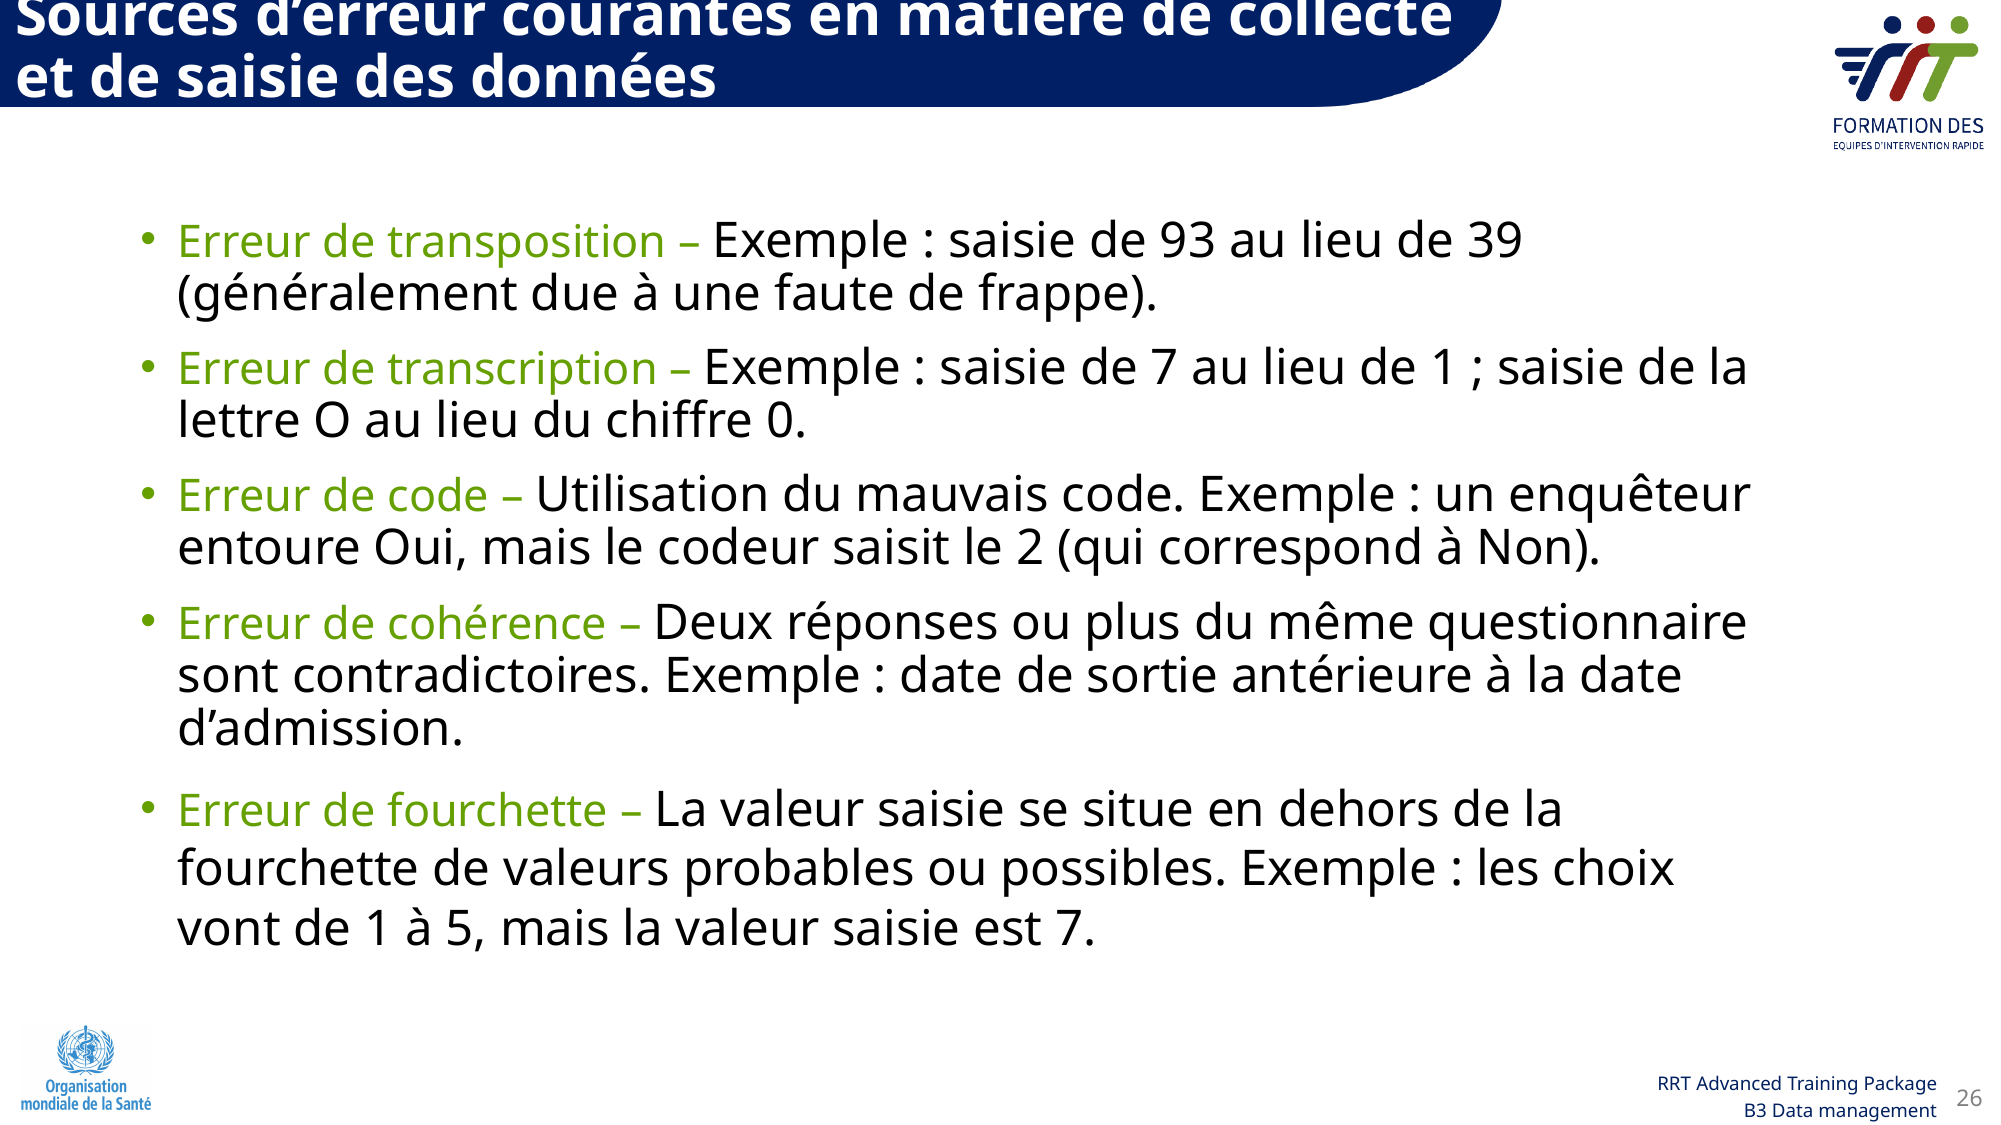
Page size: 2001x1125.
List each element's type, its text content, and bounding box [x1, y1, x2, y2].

picture [1491, 0, 1502, 107]
picture [1833, 15, 1984, 151]
picture [20, 1024, 152, 1111]
list Erreur de transposition – Exemple : saisie de 93 au lieu de 39 (généralement due à une faute de frappe). Erreur de transcription – Exemple : saisie de 7 au lieu de 1 ; saisie de la lettre O au lieu du chiffre 0. Erreur de code – Utilisation du mauvais code. Exemple : un enquêteur entoure Oui, mais le codeur saisit le 2 (qui correspond à Non). Erreur de cohérence – Deux réponses ou plus du même questionnaire sont contradictoires. Exemple : date de sortie antérieure à la date d’admission. Erreur de fourchette – La valeur saisie se situe en dehors de la fourchette de valeurs probables ou possibles. Exemple : les choix vont de 1 à 5, mais la valeur saisie est 7. [132, 206, 1772, 971]
title Sources d’erreur courantes en matière de collecte et de saisie des données [0, 0, 1491, 142]
